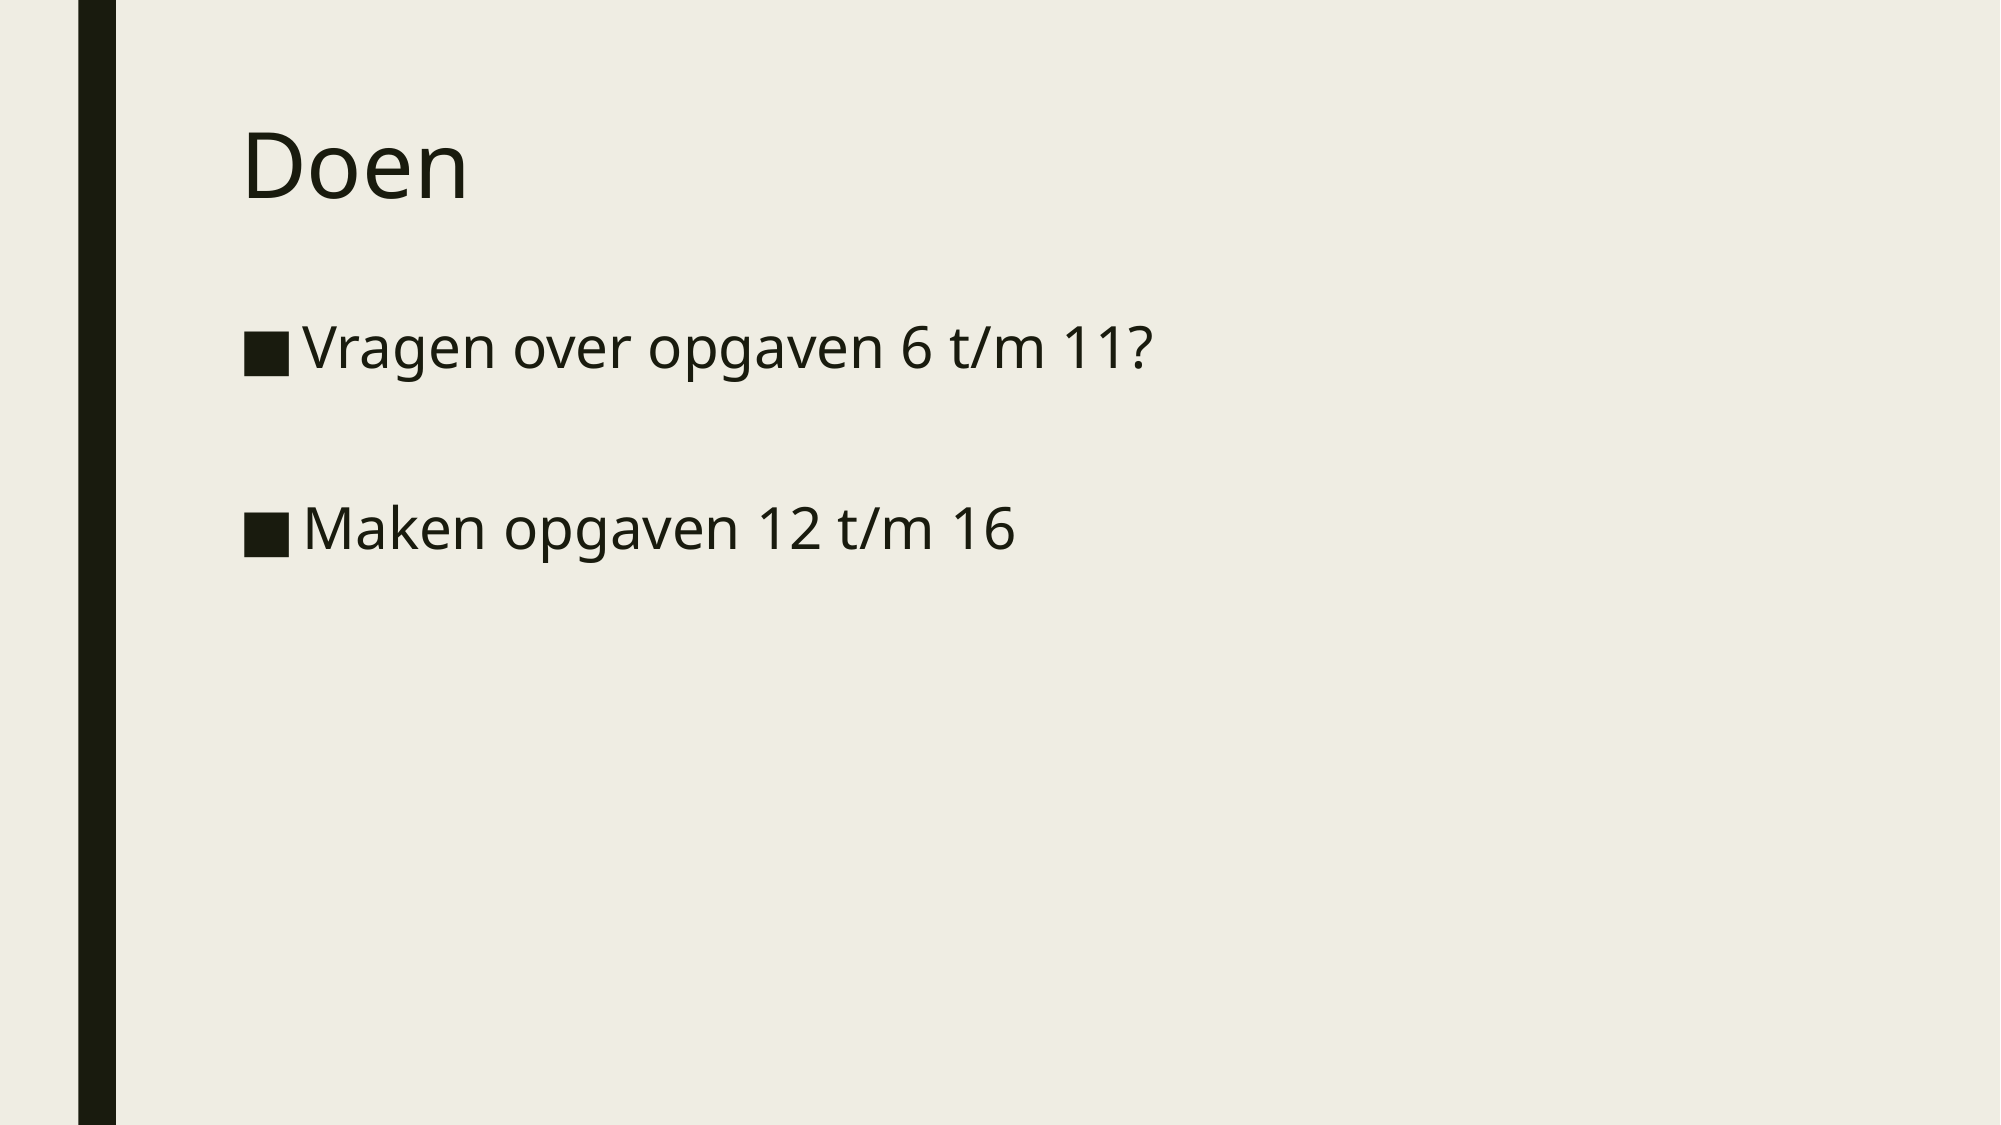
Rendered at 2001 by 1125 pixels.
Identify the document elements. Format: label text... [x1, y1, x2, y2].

text_box Vragen over opgaven 6 t/m 11? Maken opgaven 12 t/m 16 [224, 308, 1847, 753]
title Doen [225, 112, 1800, 308]
